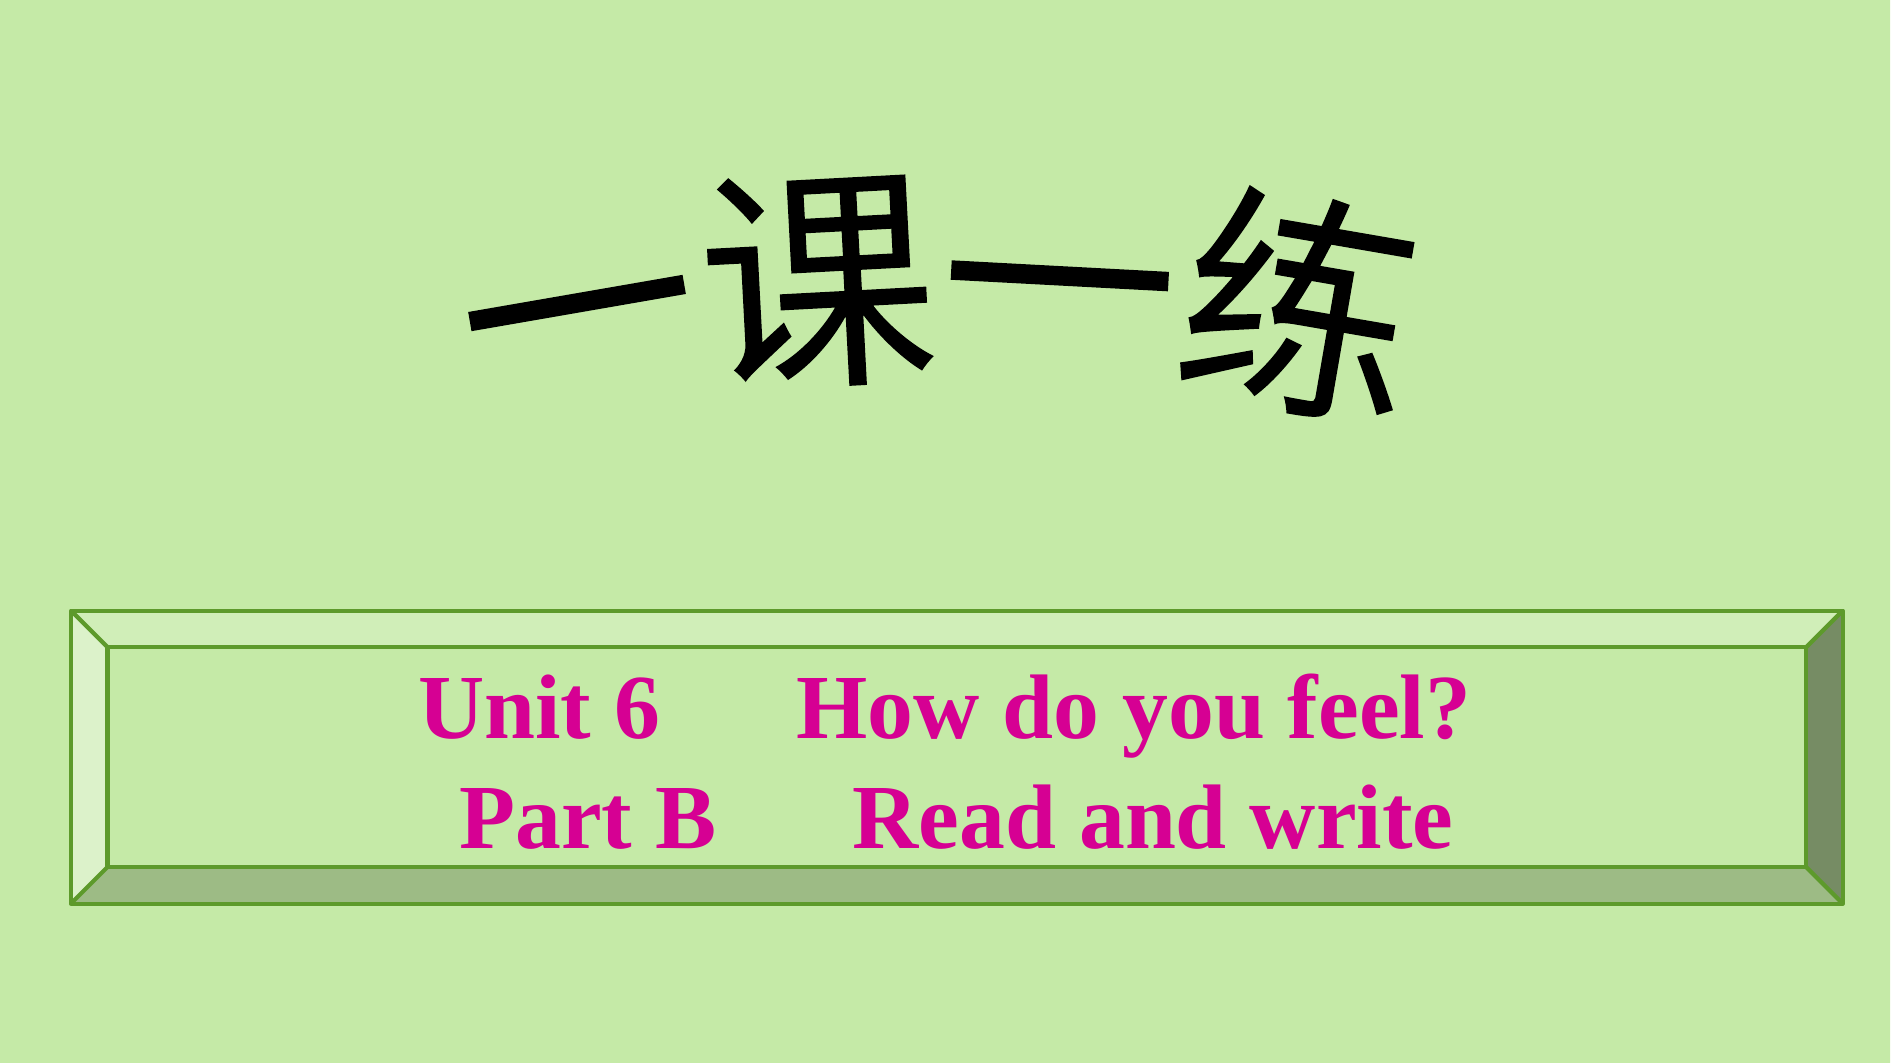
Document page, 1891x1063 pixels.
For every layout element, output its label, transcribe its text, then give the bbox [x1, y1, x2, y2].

text_box Unit 6 How do you feel? Part B Read and write [69, 609, 1845, 906]
